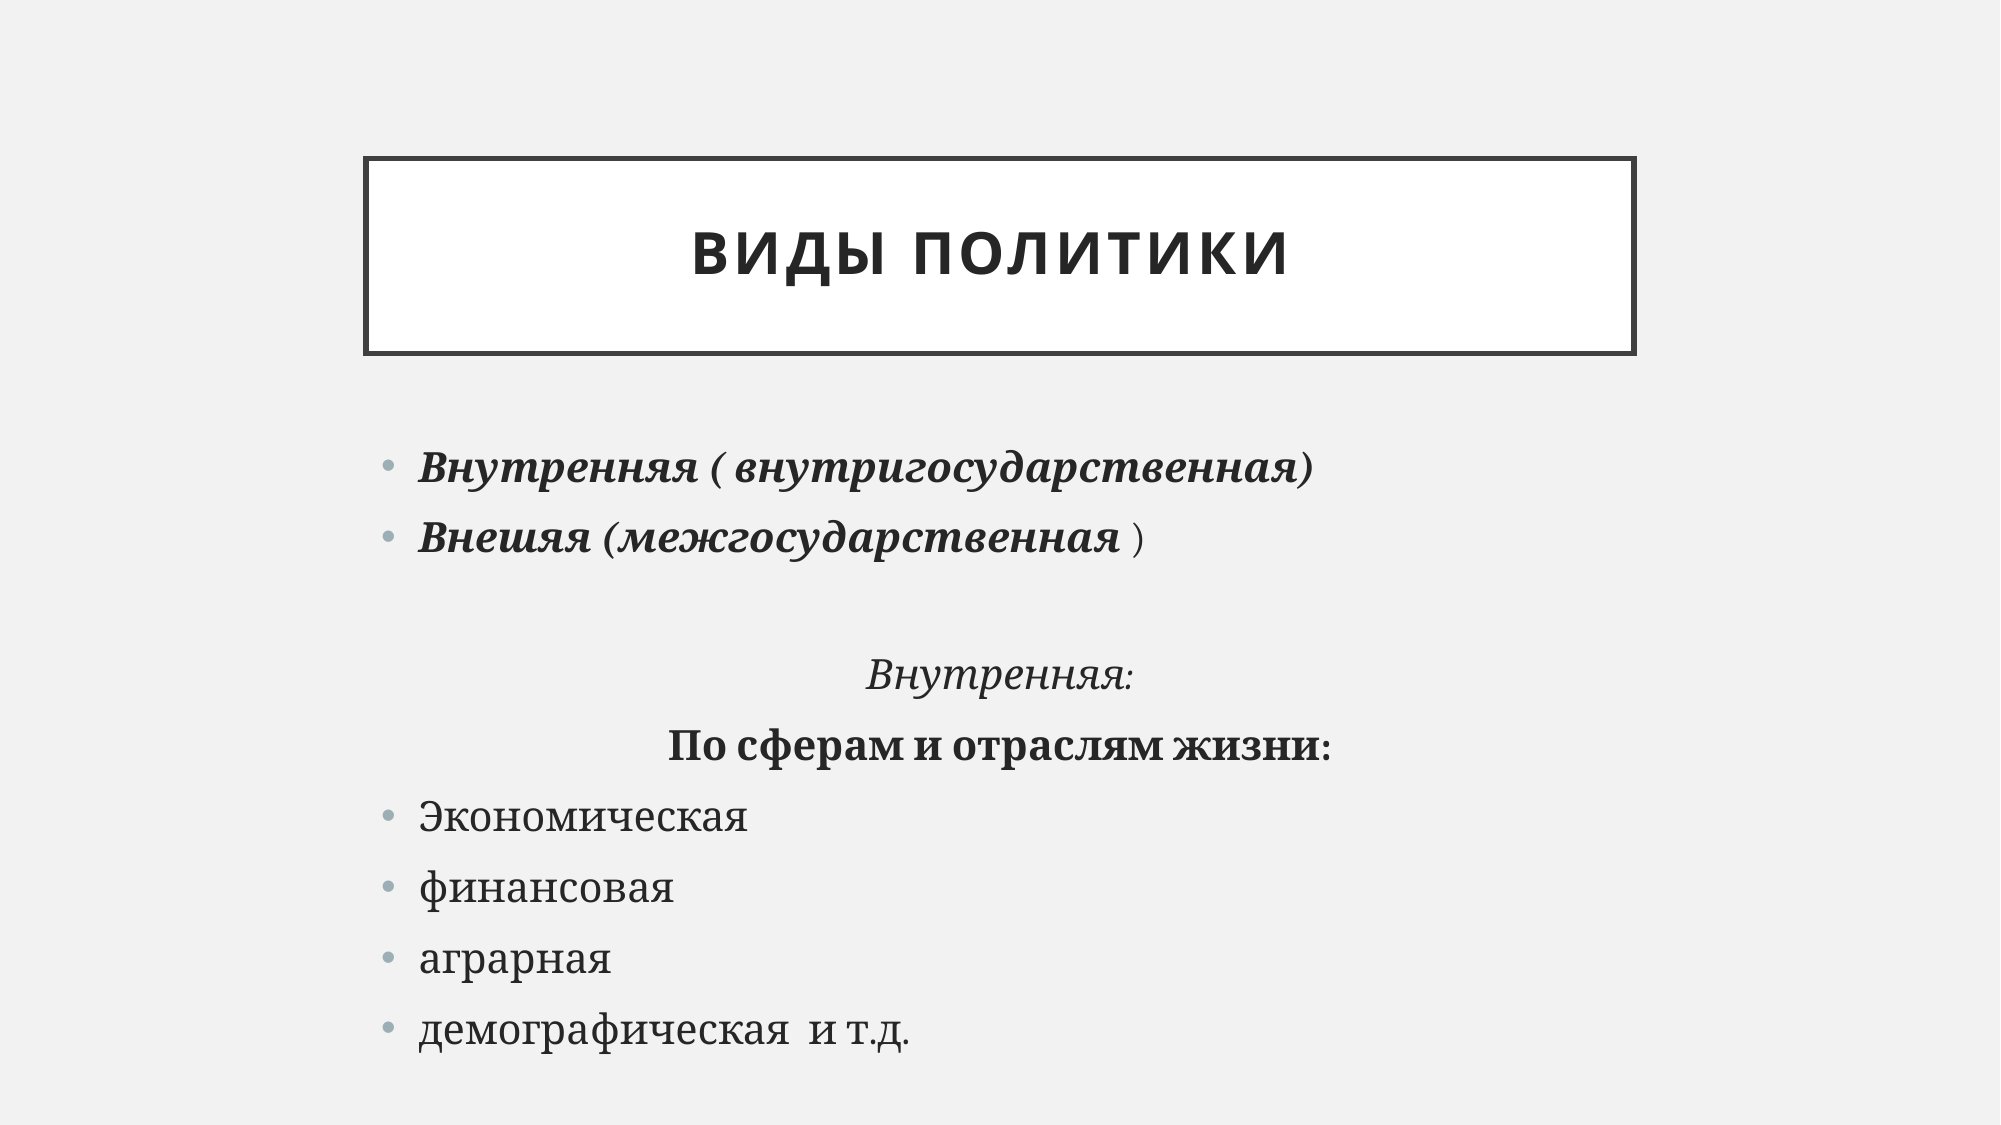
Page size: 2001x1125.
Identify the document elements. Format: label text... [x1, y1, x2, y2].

title Виды политики [363, 156, 1637, 356]
list Внутренняя ( внутригосударственная) Внешяя (межгосударственная ) Внутренняя: По сферам и отраслям жизни: Экономическая финансовая аграрная демографическая и т.д. [366, 432, 1634, 1075]
